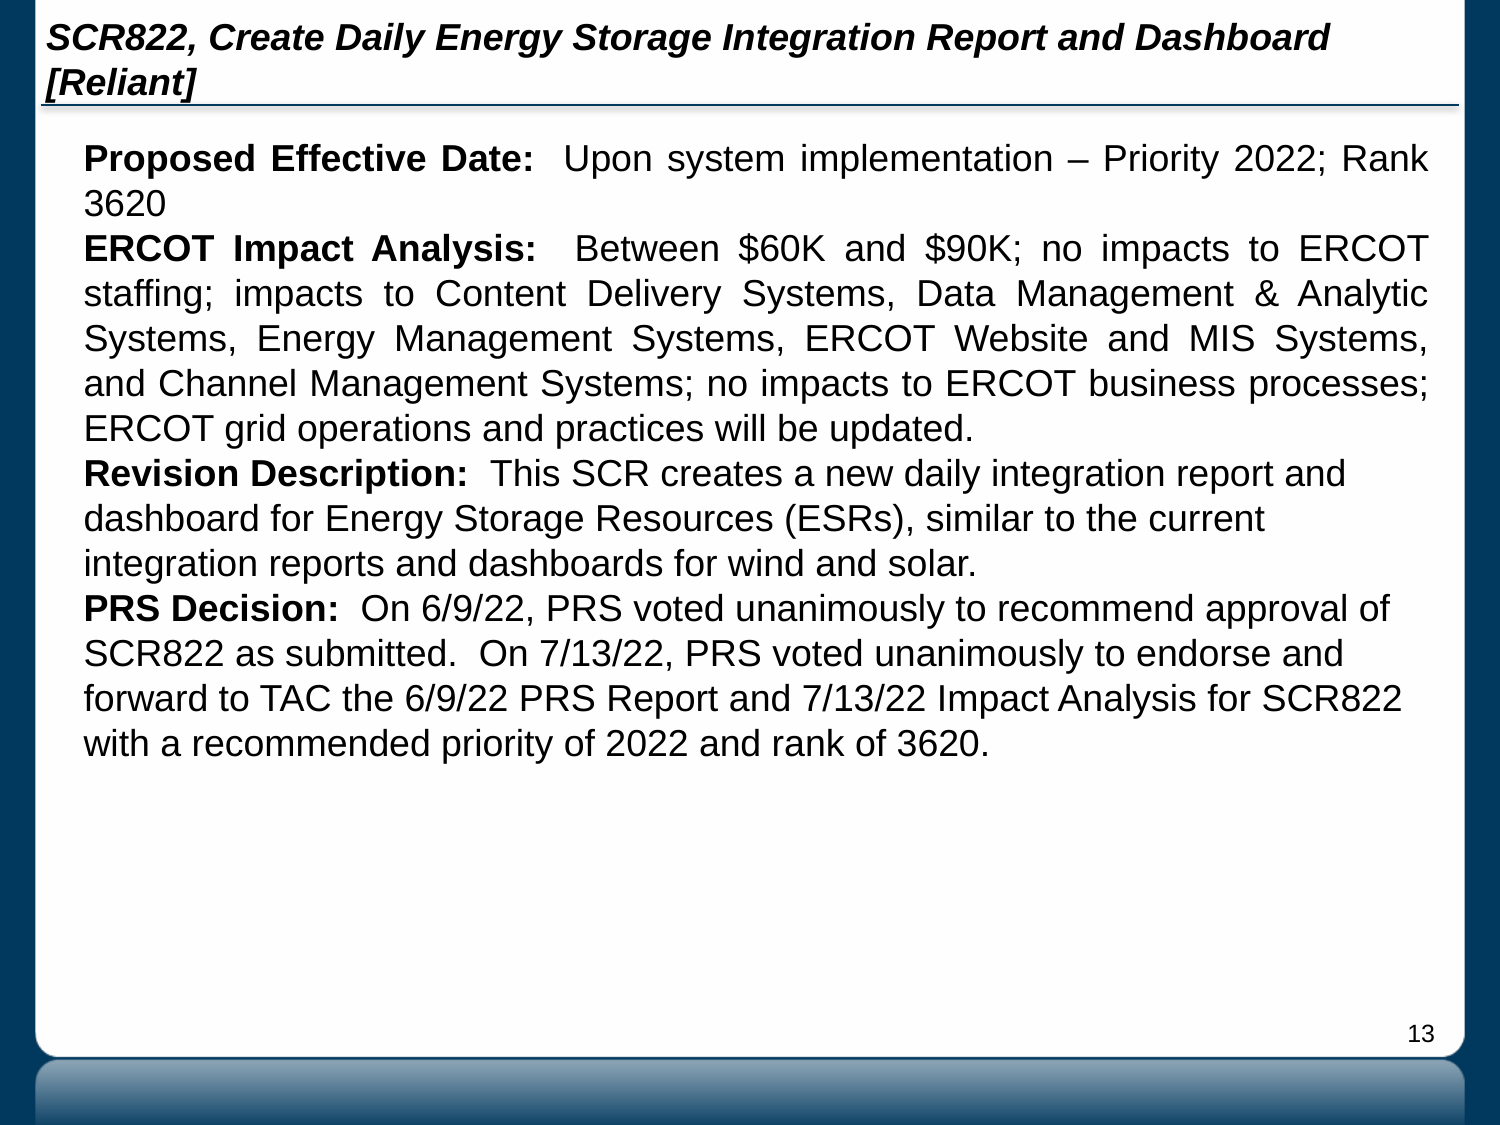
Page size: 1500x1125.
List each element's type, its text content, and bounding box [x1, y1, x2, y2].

picture [35, 0, 1465, 1125]
title SCR822, Create Daily Energy Storage Integration Report and Dashboard [Reliant] [31, 20, 1464, 97]
text_box Proposed Effective Date: Upon system implementation – Priority 2022; Rank 3620 ERCOT Impact Analysis: Between $60K and $90K; no impacts to ERCOT staffing; impacts to Content Delivery Systems, Data Management & Analytic Systems, Energy Management Systems, ERCOT Website and MIS Systems, and Channel Management Systems; no impacts to ERCOT business processes; ERCOT grid operations and practices will be updated. Revision Description: This SCR creates a new daily integration report and dashboard for Energy Storage Resources (ESRs), similar to the current integration reports and dashboards for wind and solar. PRS Decision: On 6/9/22, PRS voted unanimously to recommend approval of SCR822 as submitted. On 7/13/22, PRS voted unanimously to endorse and forward to TAC the 6/9/22 PRS Report and 7/13/22 Impact Analysis for SCR822 with a recommended priority of 2022 and rank of 3620. [31, 126, 1444, 772]
